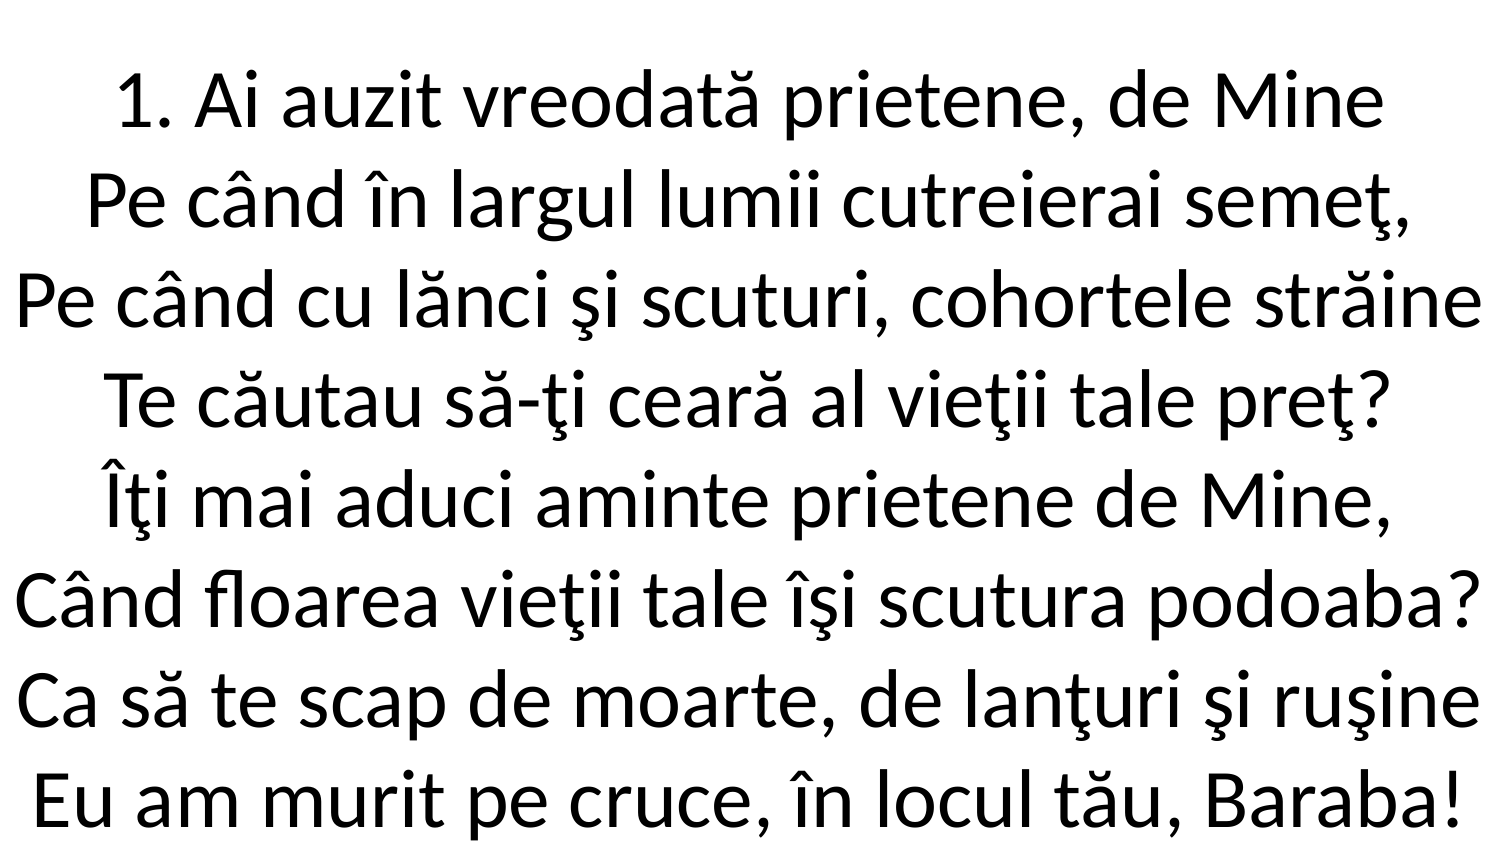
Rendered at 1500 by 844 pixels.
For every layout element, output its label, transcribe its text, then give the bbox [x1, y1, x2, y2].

text_box 1. Ai auzit vreodată prietene, de Mine Pe când în largul lumii cutreierai semeţ, Pe când cu lănci şi scuturi, cohortele străine Te căutau să-ţi ceară al vieţii tale preţ? Îţi mai aduci aminte prietene de Mine, Când floarea vieţii tale îşi scutura podoaba? Ca să te scap de moarte, de lanţuri şi ruşine Eu am murit pe cruce, în locul tău, Baraba! [0, 0, 1500, 844]
